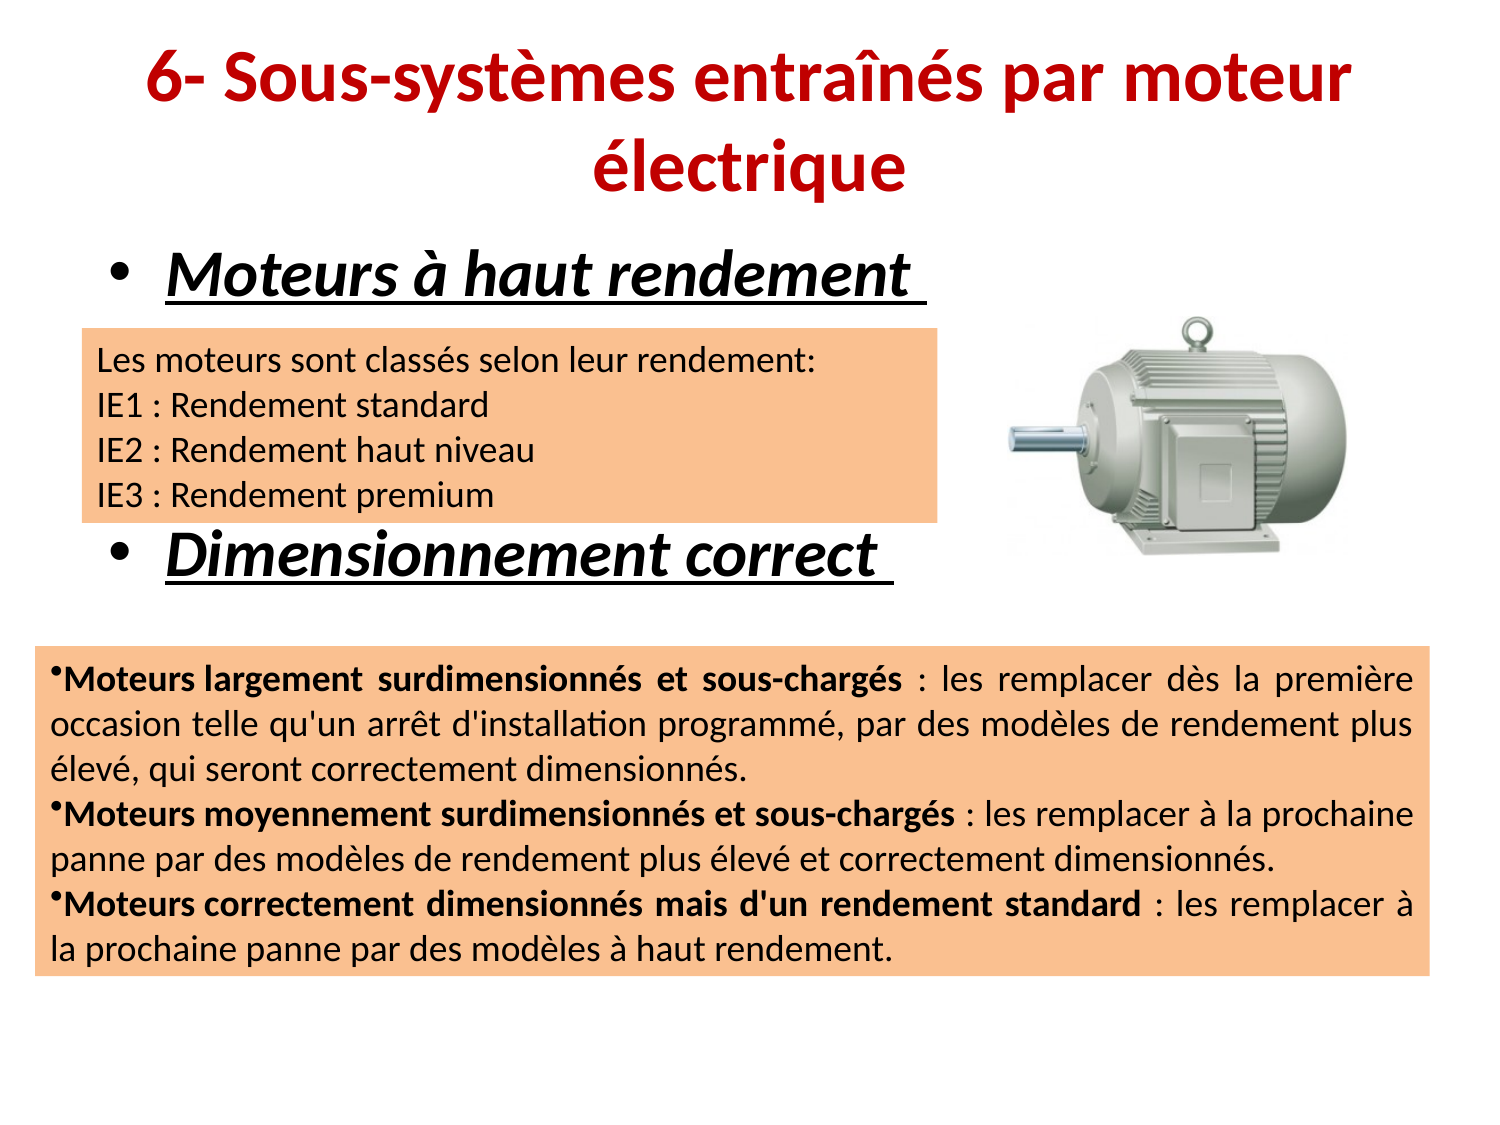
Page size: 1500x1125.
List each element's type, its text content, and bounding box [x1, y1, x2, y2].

picture [1007, 316, 1348, 556]
title 6- Sous-systèmes entraînés par moteur électrique [75, 45, 1425, 188]
text_box Les moteurs sont classés selon leur rendement: IE1 : Rendement standard IE2 : Rendement haut niveau IE3 : Rendement premium [81, 328, 938, 523]
text_box Moteurs largement surdimensionnés et sous-chargés : les remplacer dès la première occasion telle qu'un arrêt d'installation programmé, par des modèles de rendement plus élevé, qui seront correctement dimensionnés. Moteurs moyennement surdimensionnés et sous-chargés : les remplacer à la prochaine panne par des modèles de rendement plus élevé et correctement dimensionnés. Moteurs correctement dimensionnés mais d'un rendement standard : les remplacer à la prochaine panne par des modèles à haut rendement. [35, 646, 1430, 977]
list Moteurs à haut rendement Dimensionnement correct [93, 222, 1444, 982]
